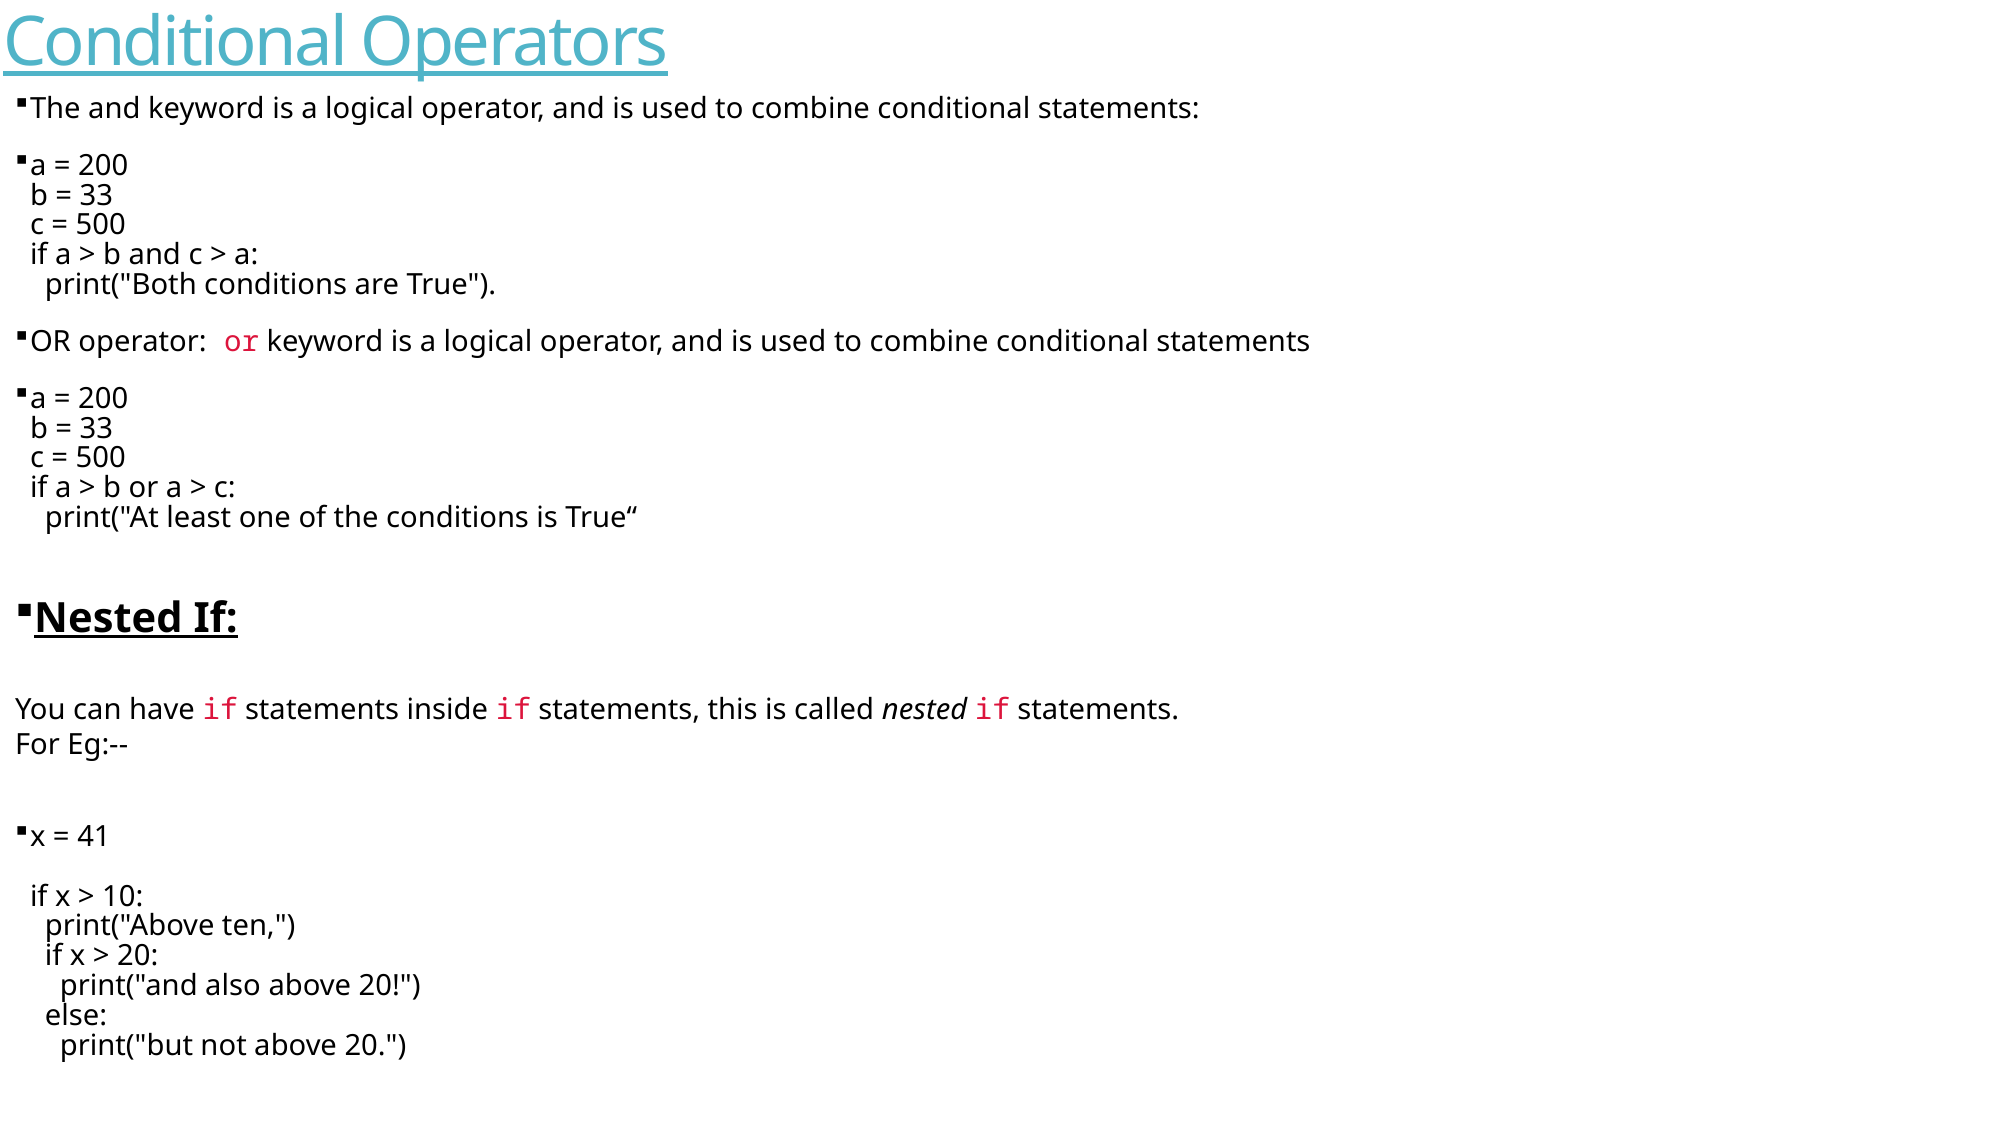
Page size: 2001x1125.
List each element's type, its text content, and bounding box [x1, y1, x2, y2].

list The and keyword is a logical operator, and is used to combine conditional statements: a = 200 b = 33 c = 500 if a > b and c > a: print("Both conditions are True"). OR operator: or keyword is a logical operator, and is used to combine conditional statements a = 200 b = 33 c = 500 if a > b or a > c: print("At least one of the conditions is True“ Nested If: You can have if statements inside if statements, this is called nested if statements. For Eg:-- x = 41 if x > 10: print("Above ten,") if x > 20: print("and also above 20!") else: print("but not above 20.") [0, 87, 1976, 1091]
title Conditional Operators [0, 1, 1756, 87]
